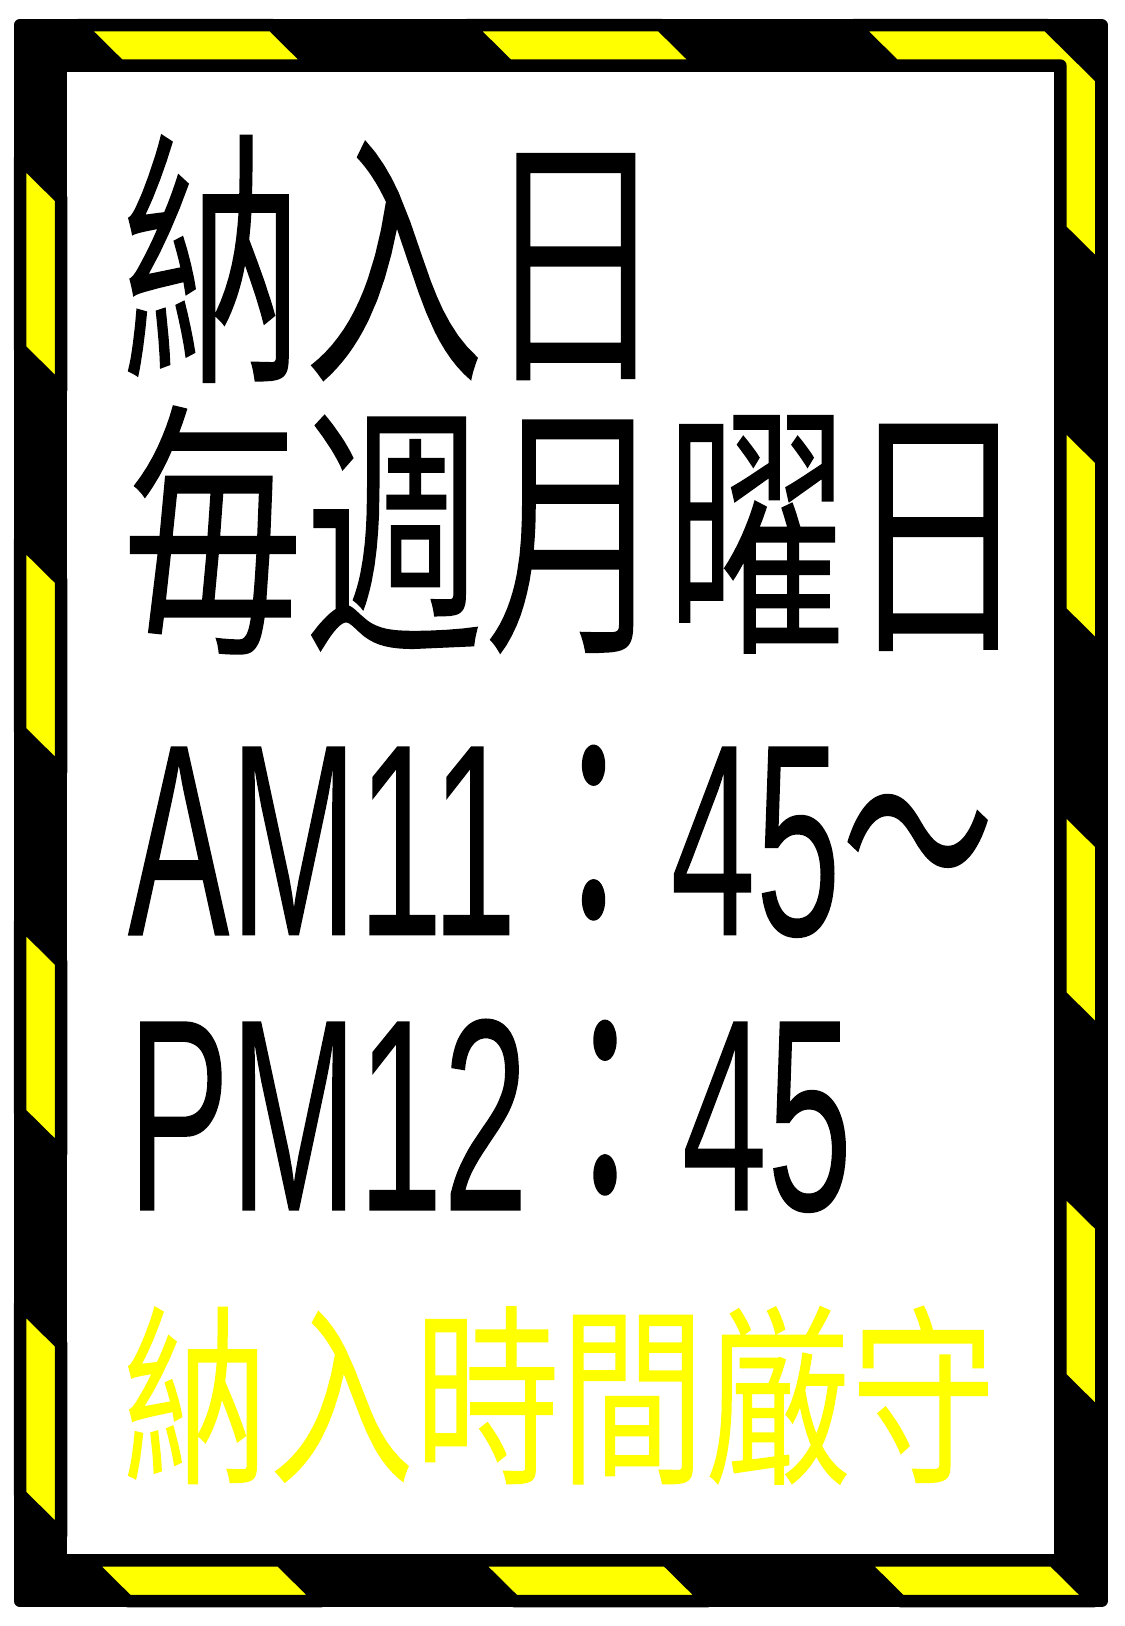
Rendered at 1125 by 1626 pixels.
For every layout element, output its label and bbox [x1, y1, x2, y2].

text_box [127, 133, 999, 1486]
text_box [0, 272, 122, 1354]
text_box [1003, 272, 1125, 1354]
